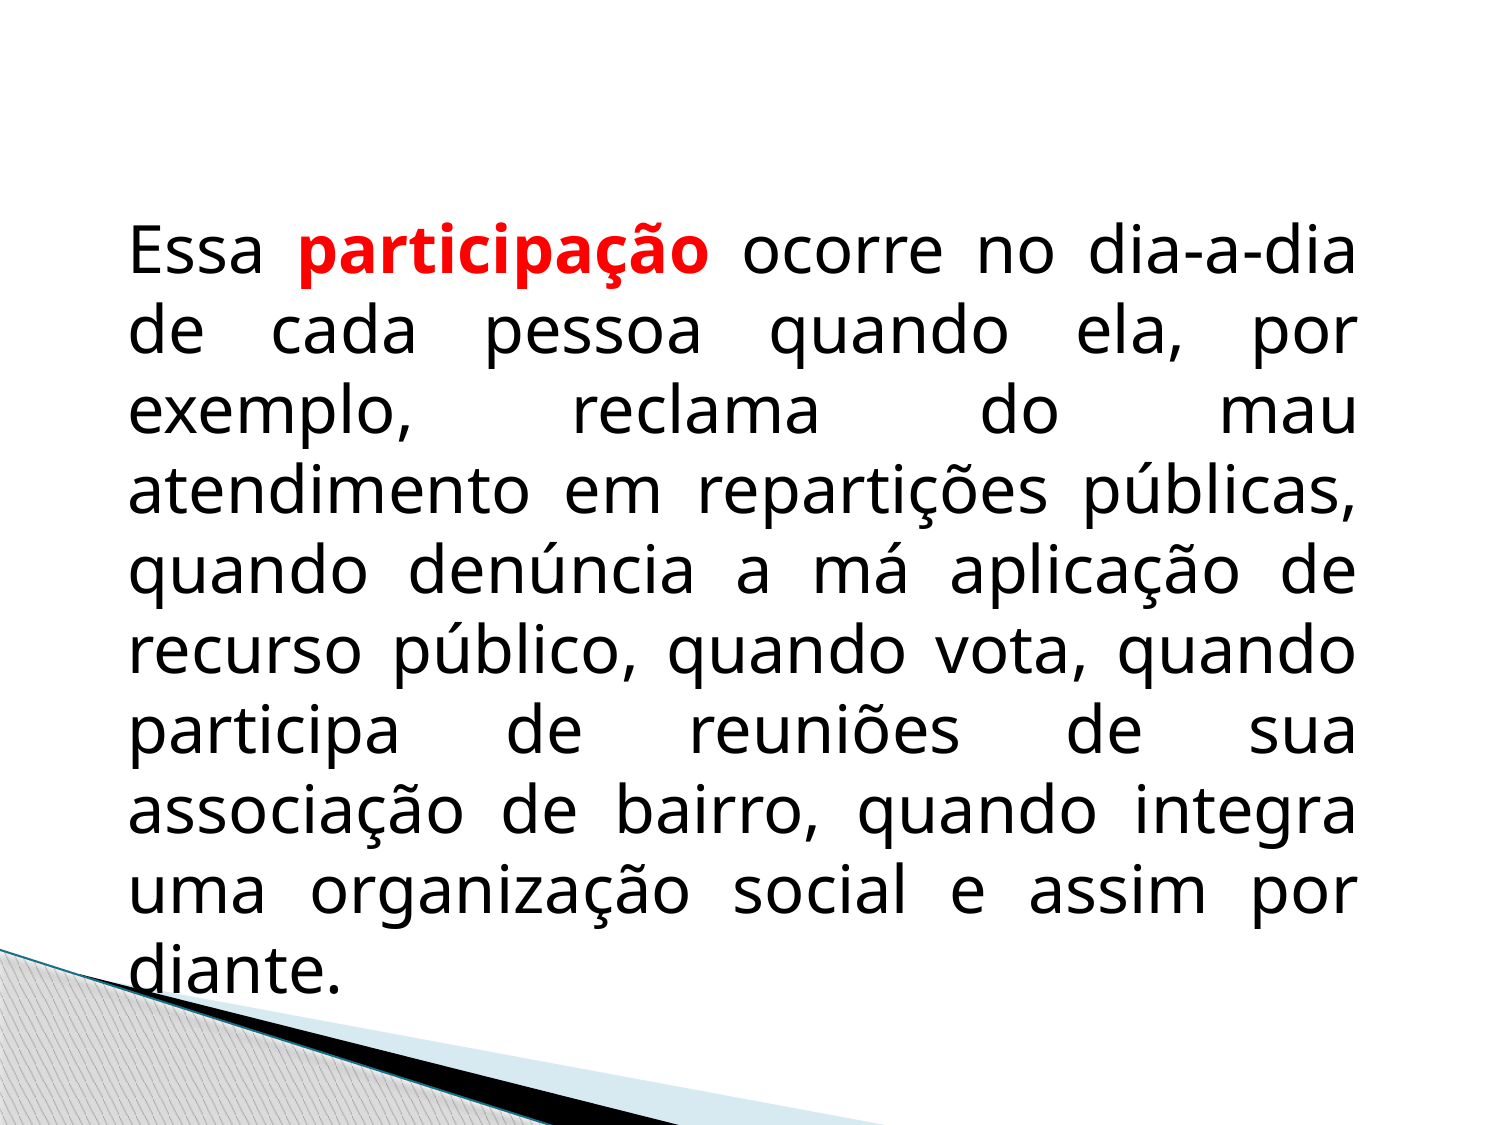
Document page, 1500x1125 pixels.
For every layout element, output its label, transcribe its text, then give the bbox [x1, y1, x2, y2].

text_box Essa participação ocorre no dia-a-dia de cada pessoa quando ela, por exemplo, reclama do mau atendimento em repartições públicas, quando denúncia a má aplicação de recurso público, quando vota, quando participa de reuniões de sua associação de bairro, quando integra uma organização social e assim por diante. [112, 199, 1375, 1015]
